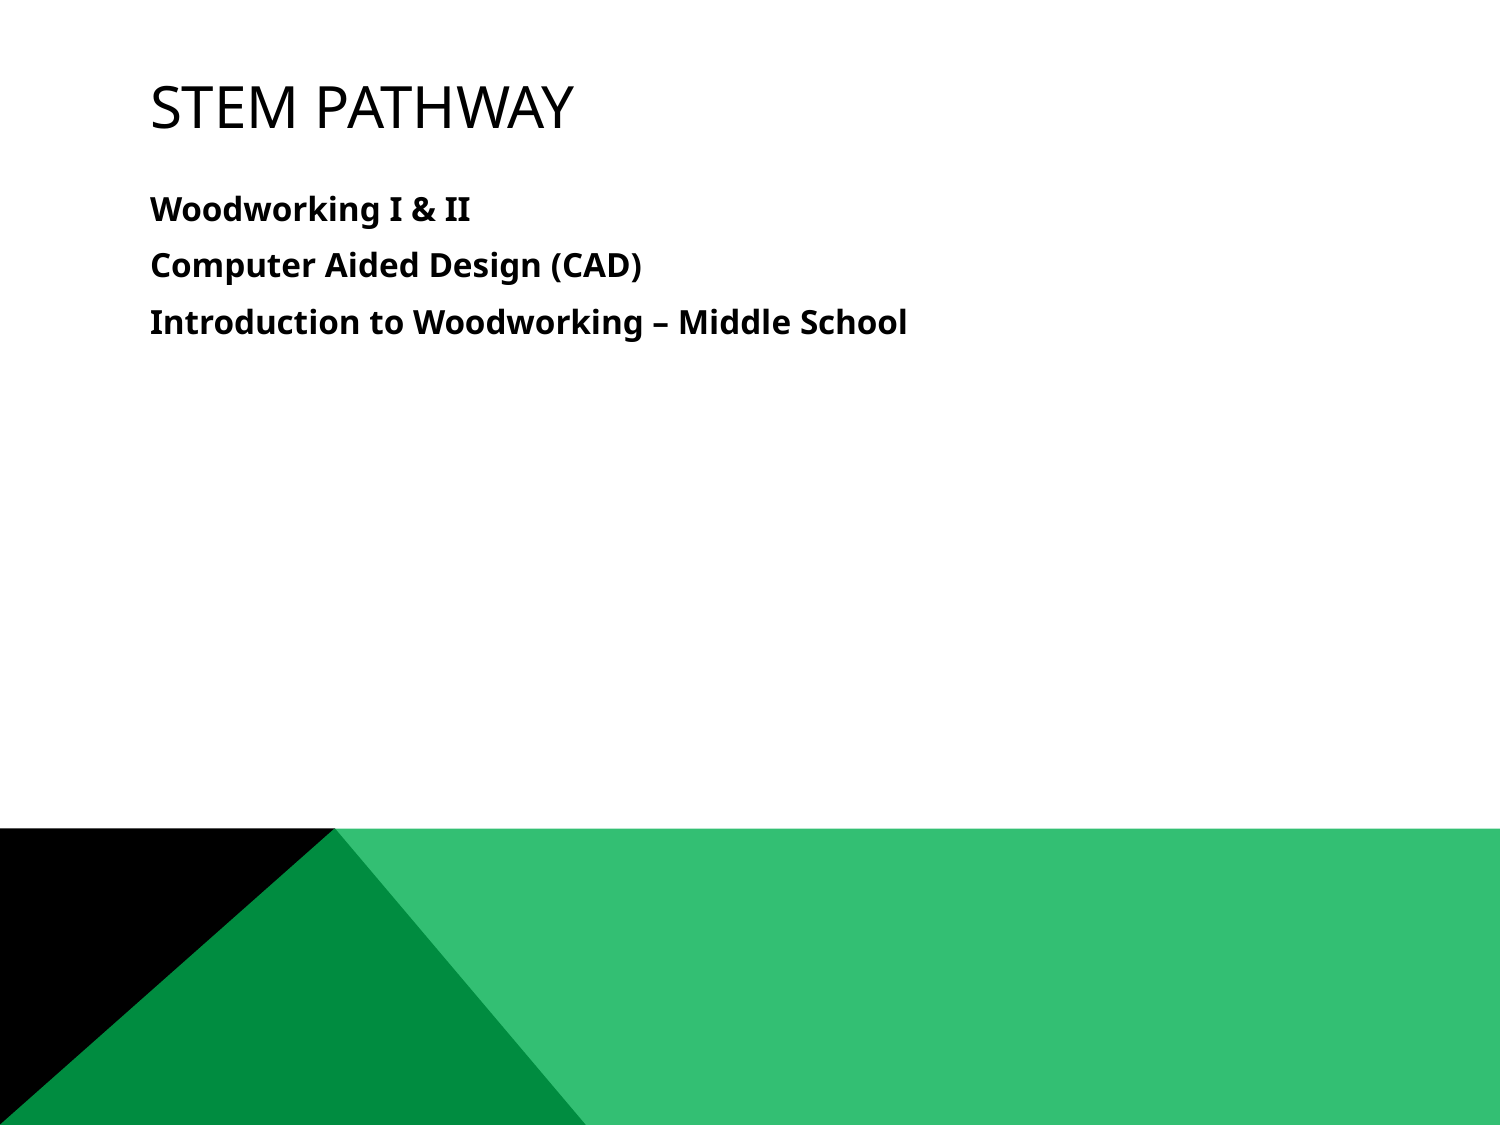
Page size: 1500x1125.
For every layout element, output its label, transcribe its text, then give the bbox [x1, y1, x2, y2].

title STEM Pathway [135, 60, 1369, 150]
list Woodworking I & II Computer Aided Design (CAD) Introduction to Woodworking – Middle School [135, 180, 1369, 768]
